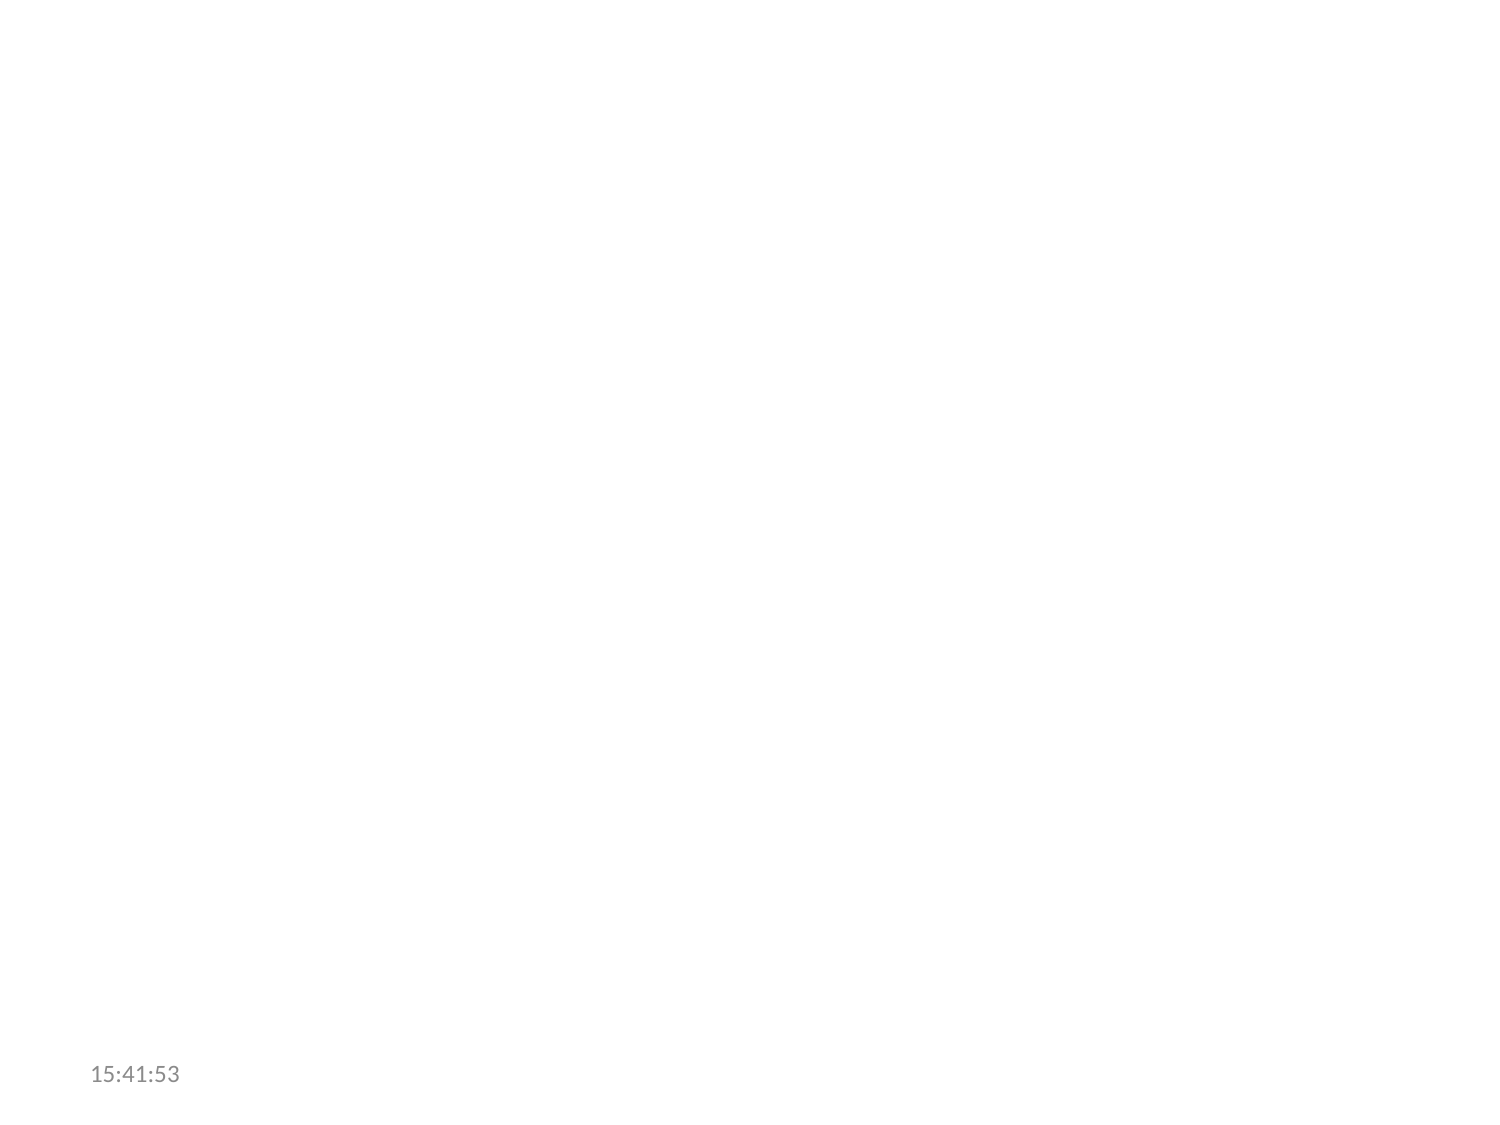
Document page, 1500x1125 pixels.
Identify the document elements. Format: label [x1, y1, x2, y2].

slide_number [75, 1042, 425, 1103]
